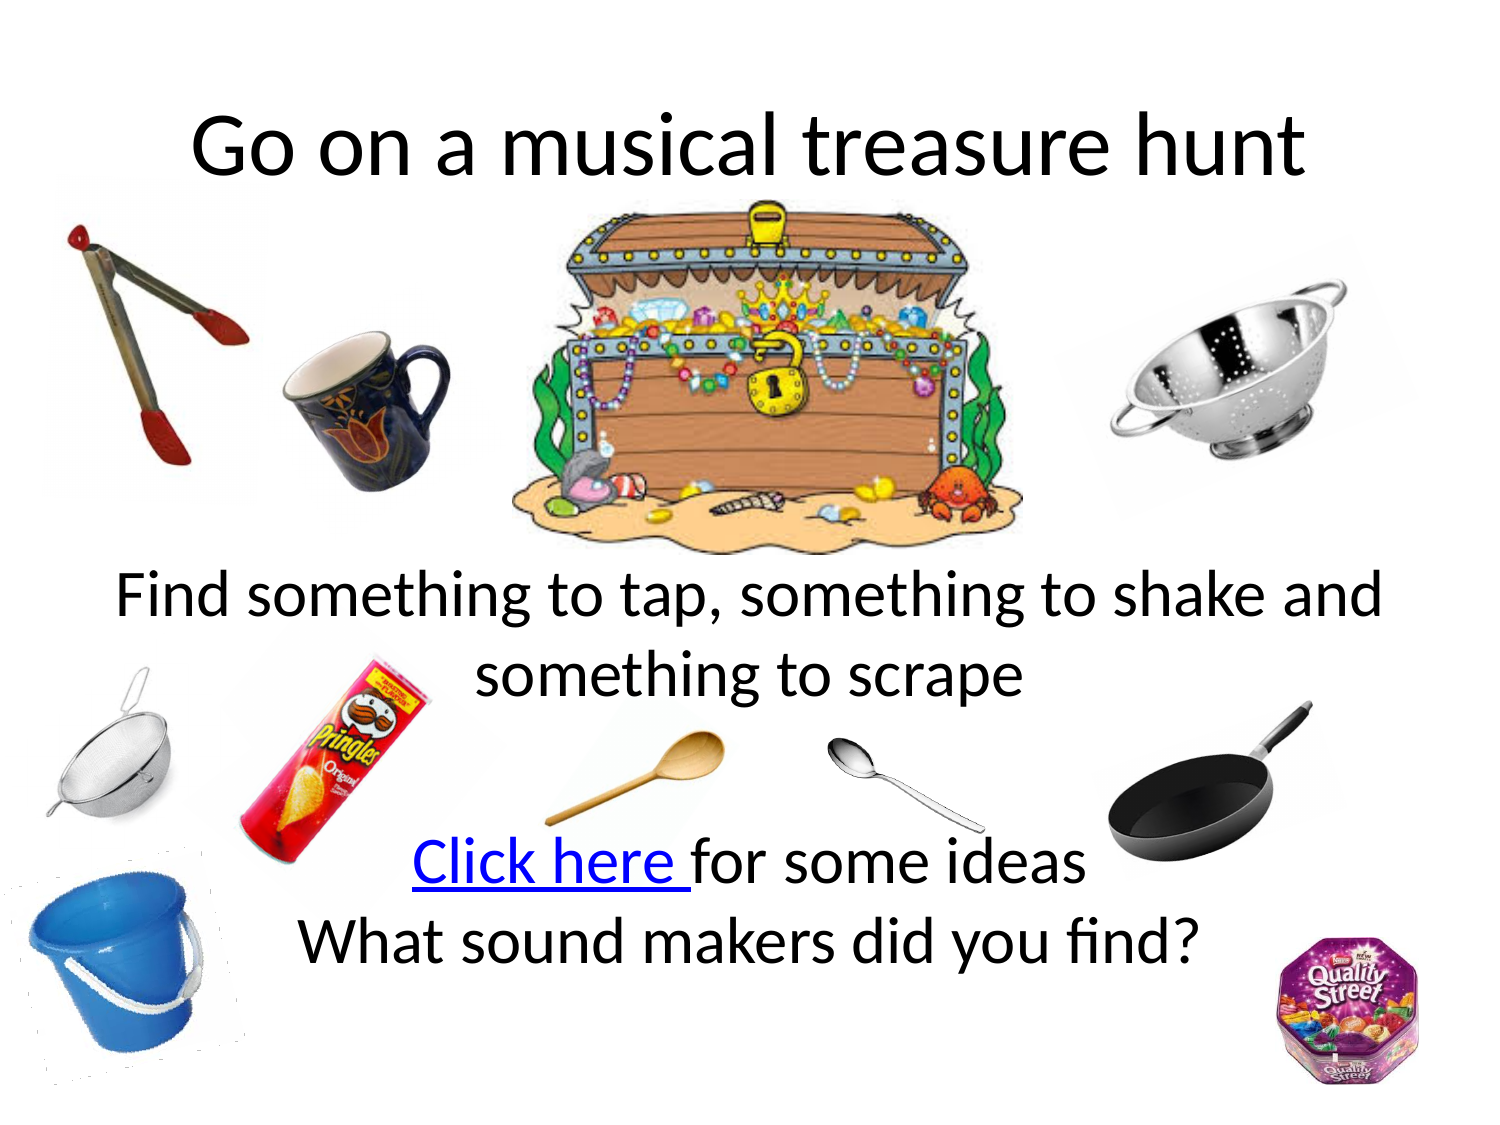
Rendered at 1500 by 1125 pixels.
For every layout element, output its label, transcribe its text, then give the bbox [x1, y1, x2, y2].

title Go on a musical treasure hunt [75, 45, 1425, 233]
picture [512, 199, 1023, 555]
picture [824, 735, 988, 835]
picture [1274, 937, 1419, 1085]
picture [1055, 235, 1419, 521]
picture [0, 175, 506, 539]
picture [1092, 700, 1346, 880]
picture [0, 635, 455, 1085]
picture [547, 724, 729, 846]
list Find something to tap, something to shake and something to scrape Click here for some ideas What sound makers did you find? [75, 262, 1425, 1088]
